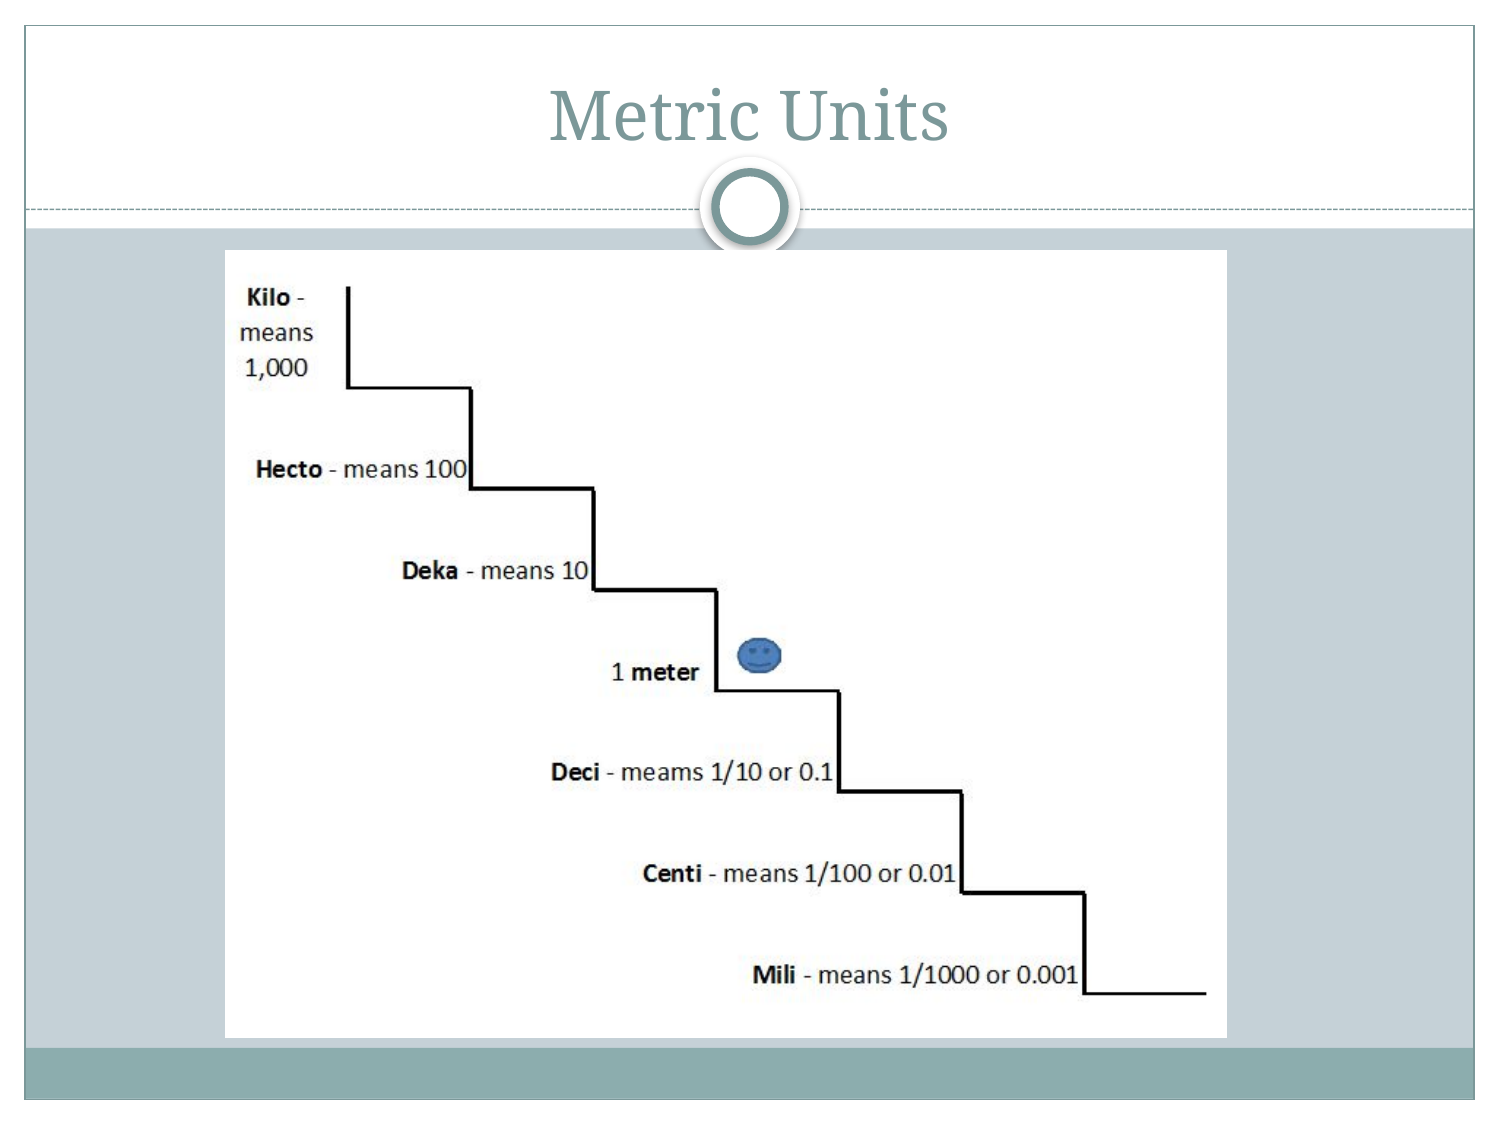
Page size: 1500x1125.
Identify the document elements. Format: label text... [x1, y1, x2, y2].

title Metric Units [49, 37, 1450, 162]
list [224, 250, 1228, 1038]
